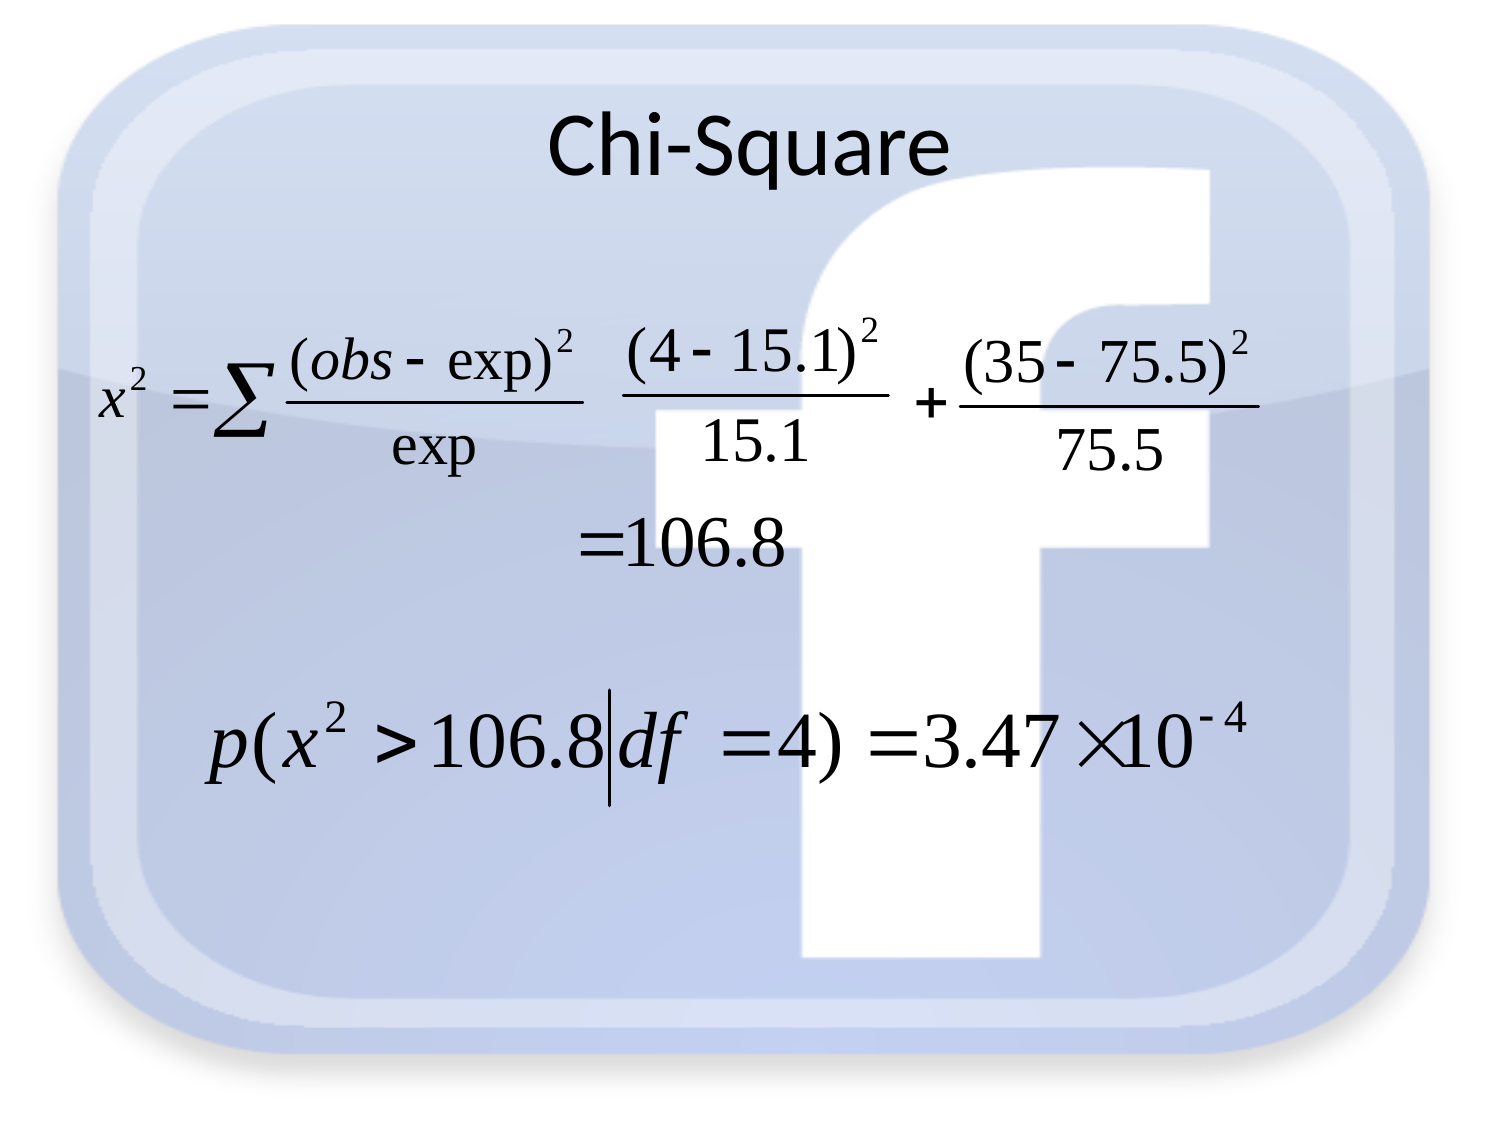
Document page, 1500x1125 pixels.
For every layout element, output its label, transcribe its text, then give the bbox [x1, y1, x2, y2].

list [62, 249, 1425, 1063]
title Chi-Square [75, 45, 1425, 233]
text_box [87, 312, 598, 488]
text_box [562, 499, 801, 586]
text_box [612, 299, 905, 476]
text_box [903, 312, 1274, 485]
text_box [187, 674, 1269, 822]
